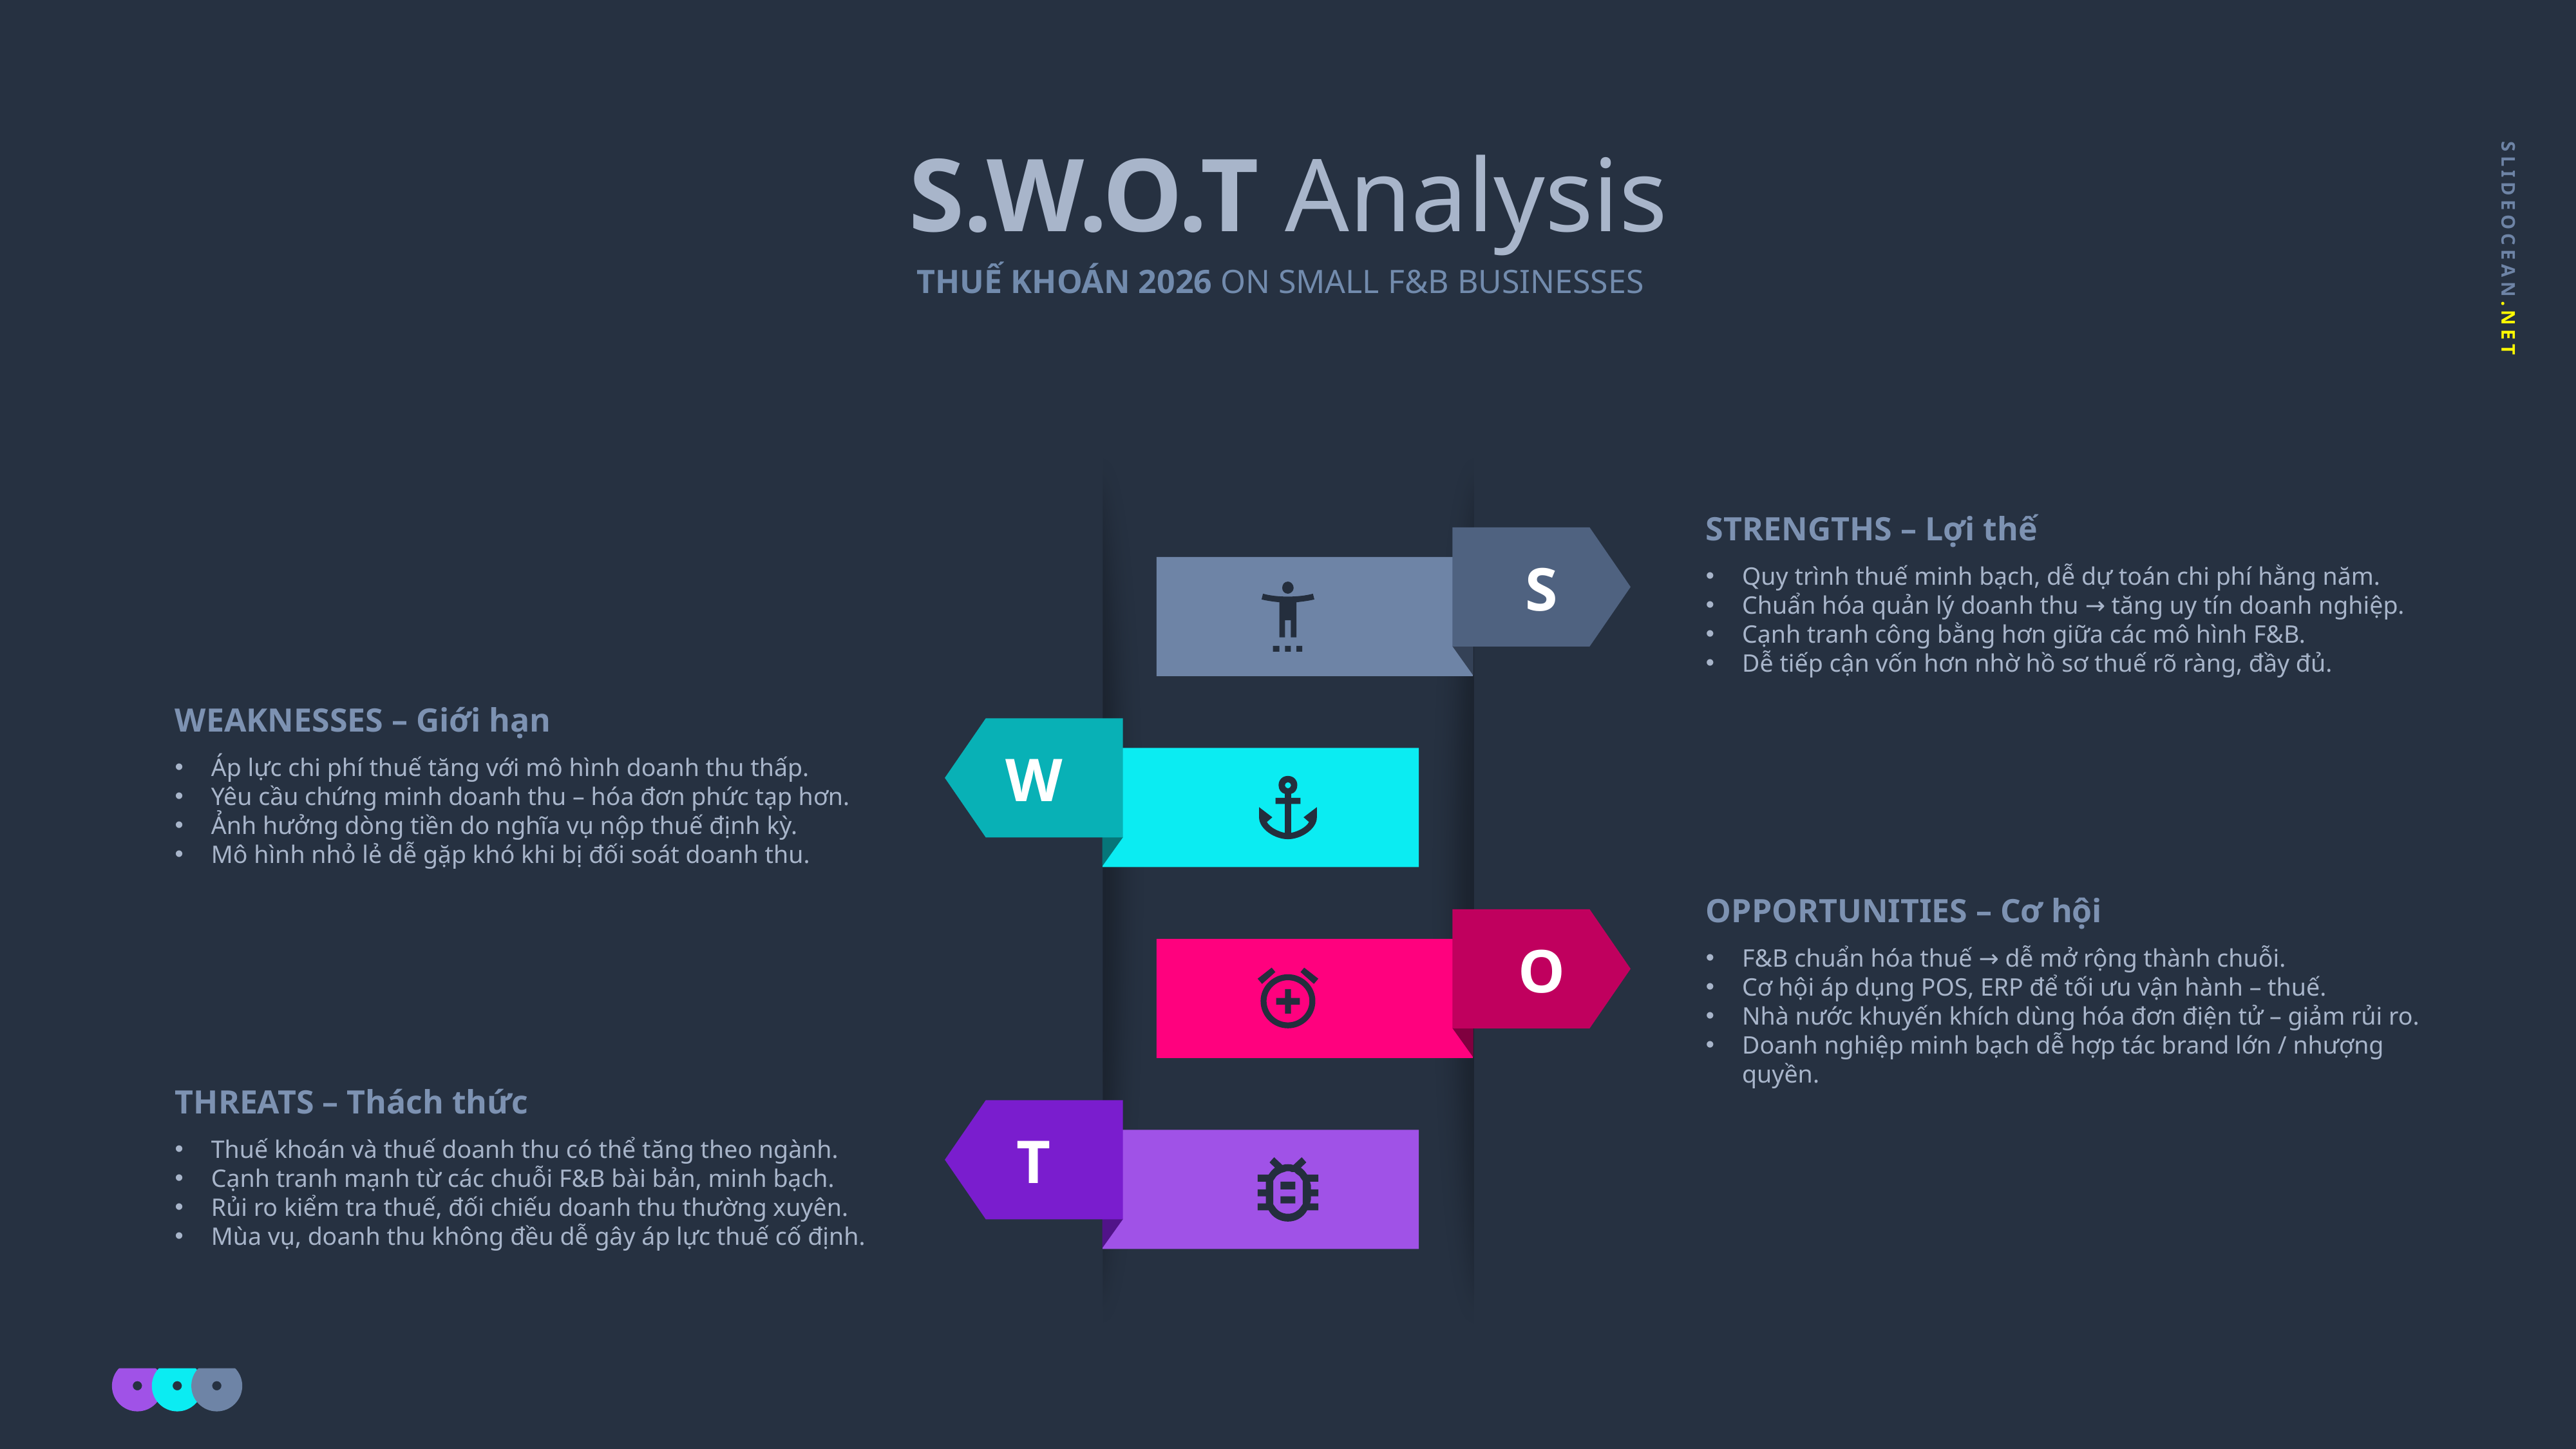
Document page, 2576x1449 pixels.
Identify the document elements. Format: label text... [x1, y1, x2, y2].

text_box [1156, 527, 1631, 677]
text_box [1156, 909, 1631, 1059]
text_box S.W.O.T Analysis [899, 126, 1677, 257]
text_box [0, 414, 2576, 1369]
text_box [944, 1099, 1419, 1249]
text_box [944, 717, 1419, 867]
text_box THUẾ KHOÁN 2026 ON SMALL F&B BUSINESSES [907, 256, 1654, 305]
